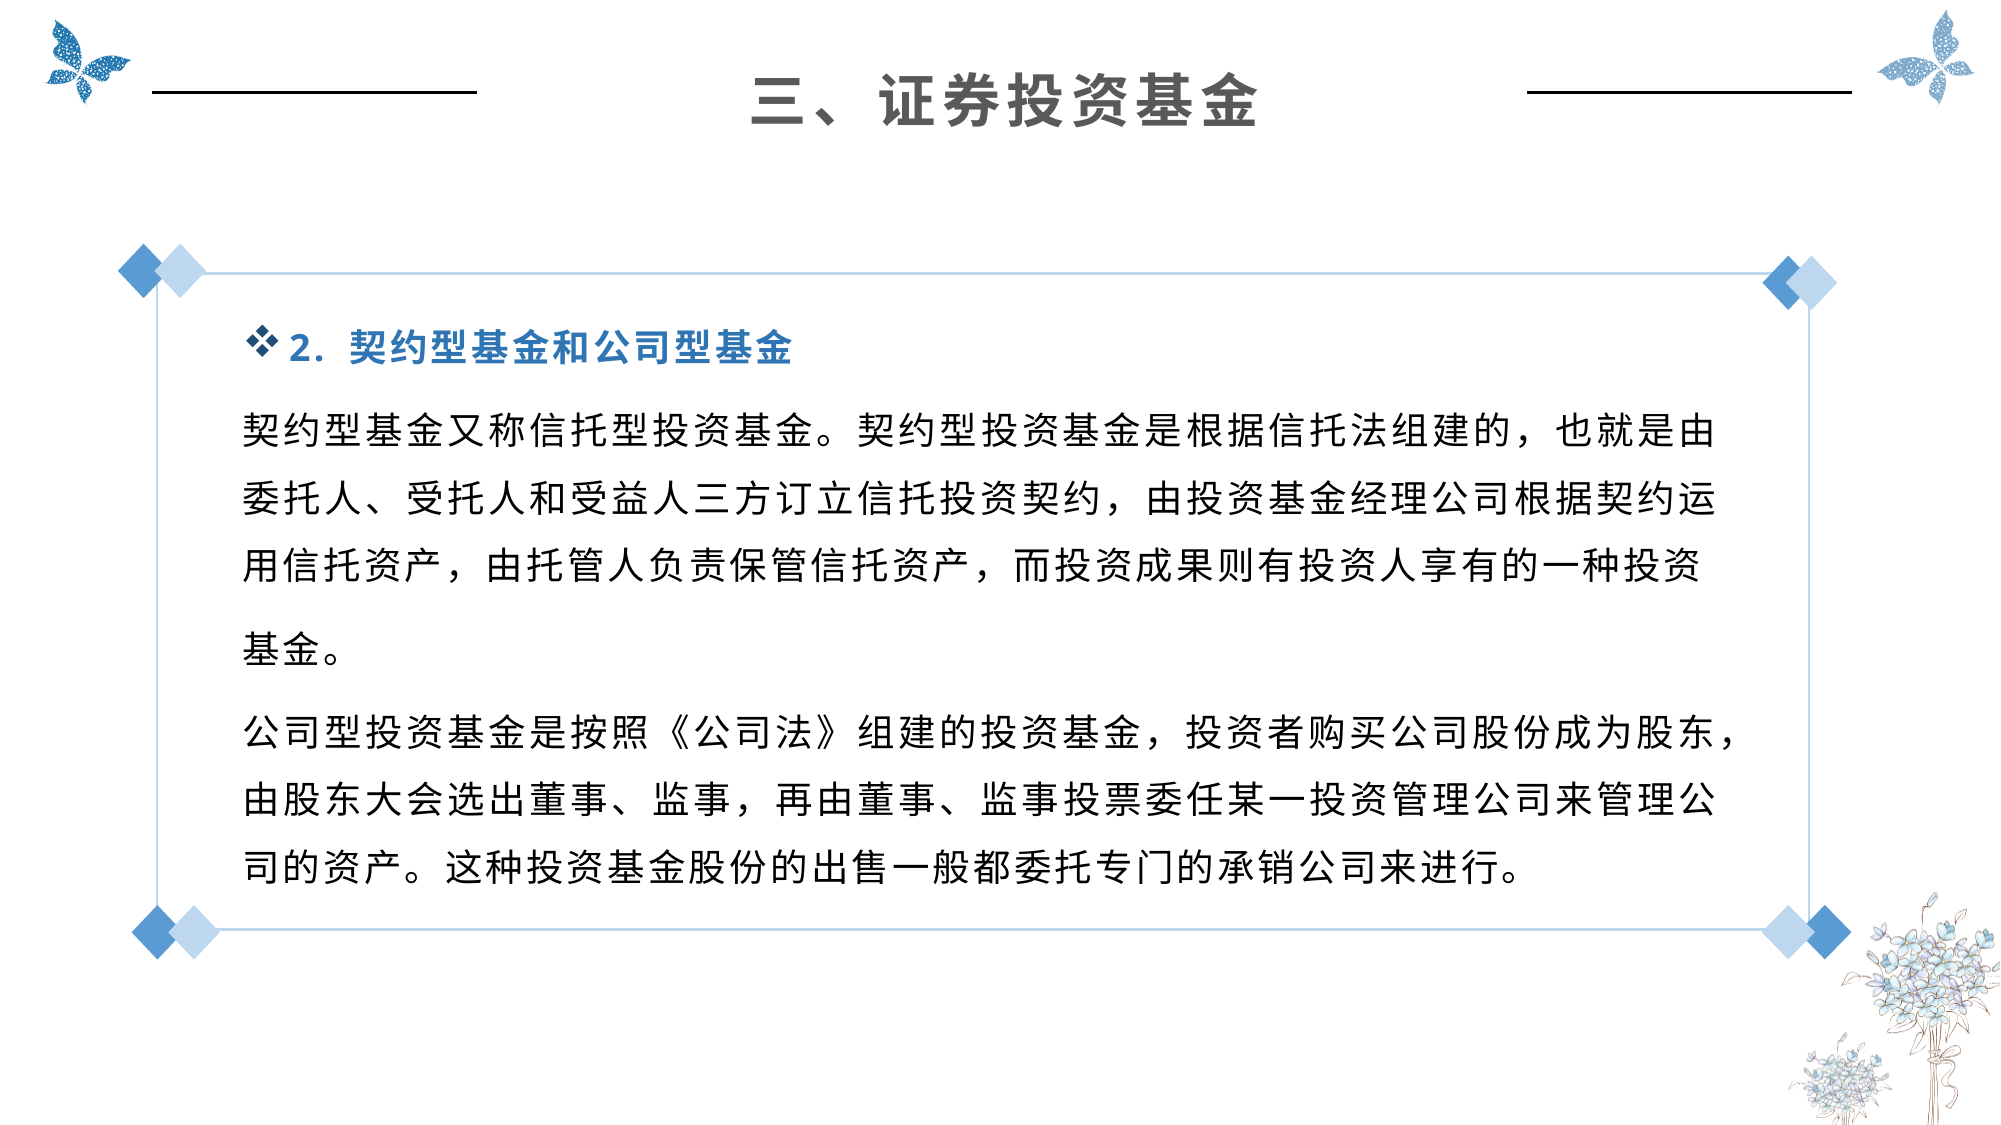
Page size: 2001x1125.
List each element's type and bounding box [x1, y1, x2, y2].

picture [1788, 892, 2000, 1125]
text_box [151, 55, 1852, 142]
text_box [117, 243, 1852, 960]
